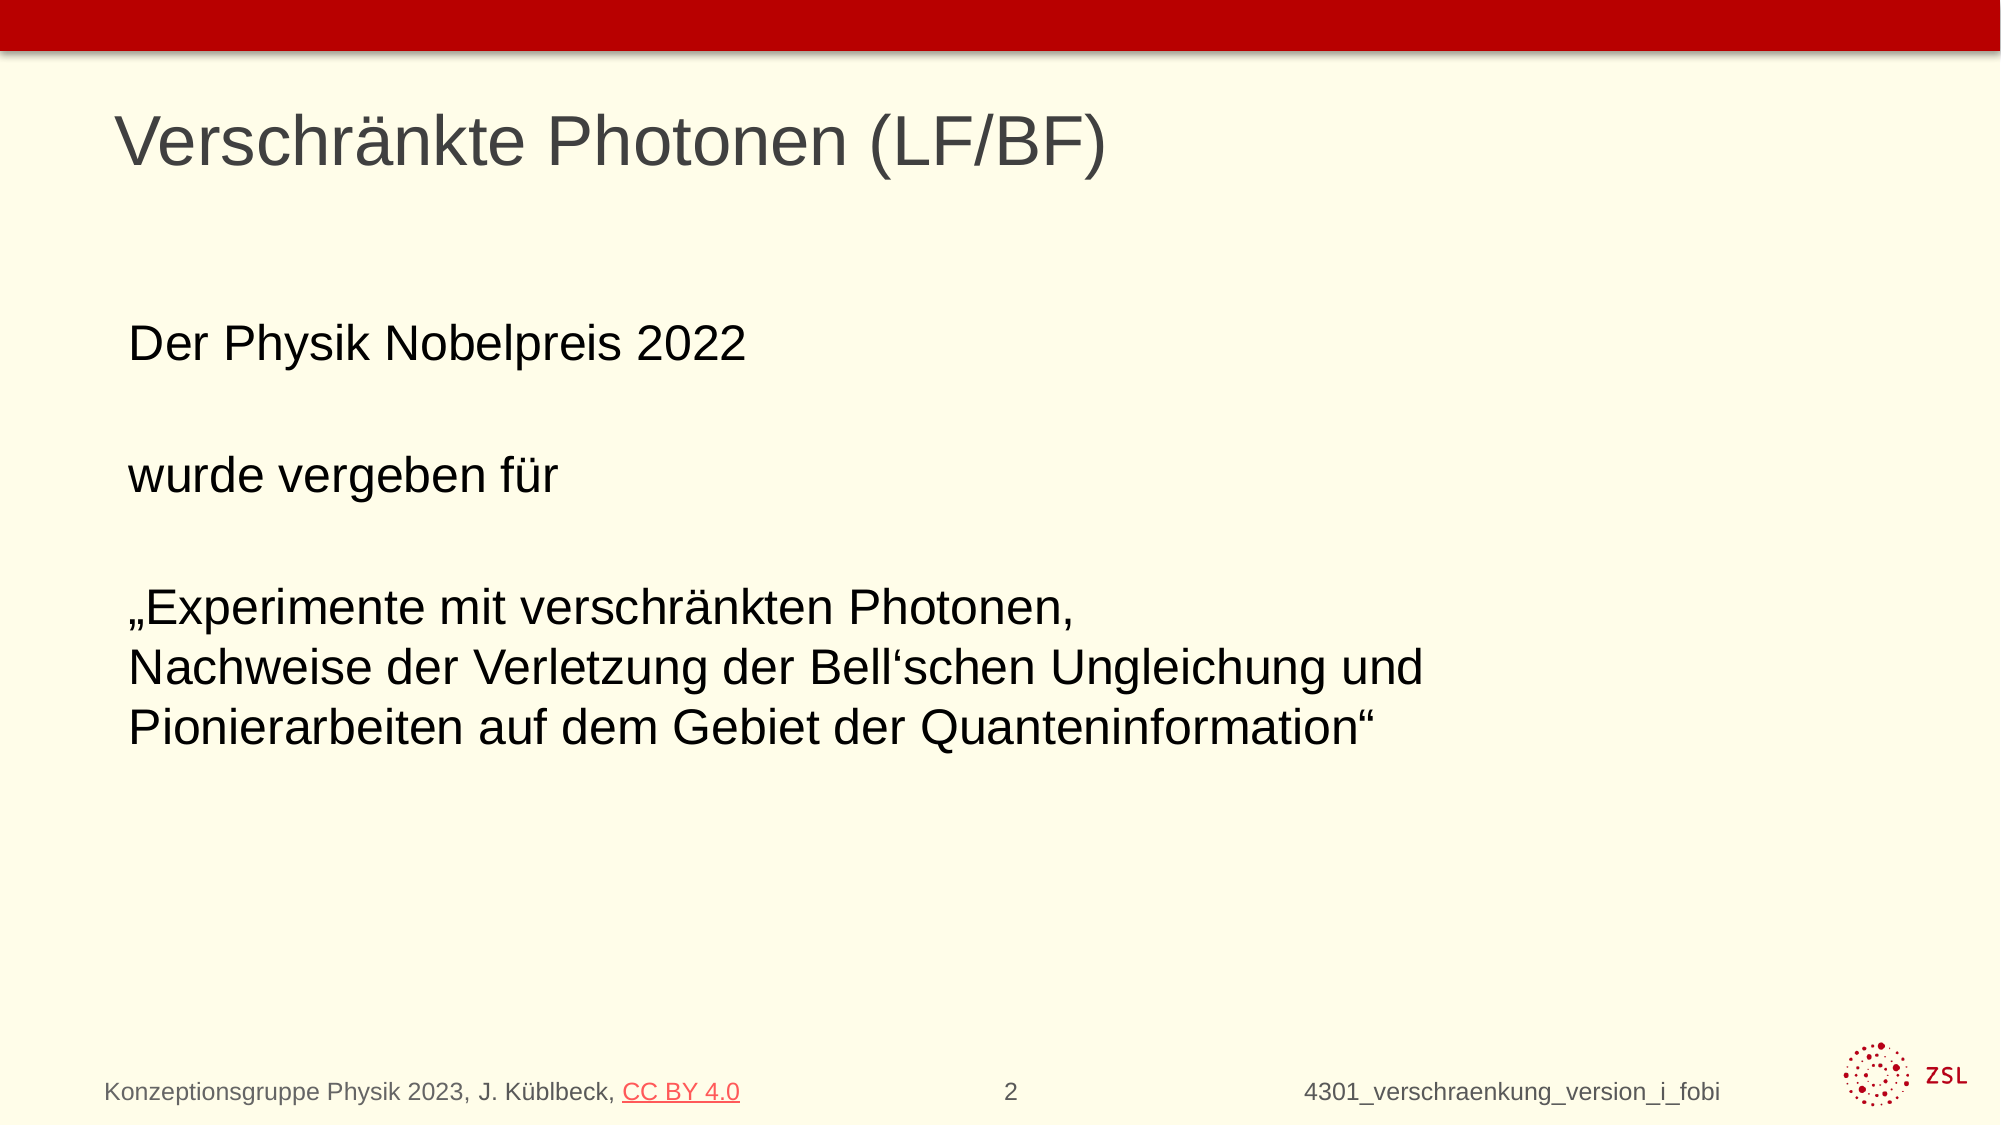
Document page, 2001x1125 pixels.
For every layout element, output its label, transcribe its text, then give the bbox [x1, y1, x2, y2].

title Verschränkte Photonen (LF/BF) [99, 90, 1900, 185]
text_box Der Physik Nobelpreis 2022 wurde vergeben für „Experimente mit verschränkten Photonen, Nachweise der Verletzung der Bell‘schen Ungleichung und Pionierarbeiten auf dem Gebiet der Quanteninformation“ [114, 302, 1709, 1012]
picture [1842, 1041, 1968, 1107]
